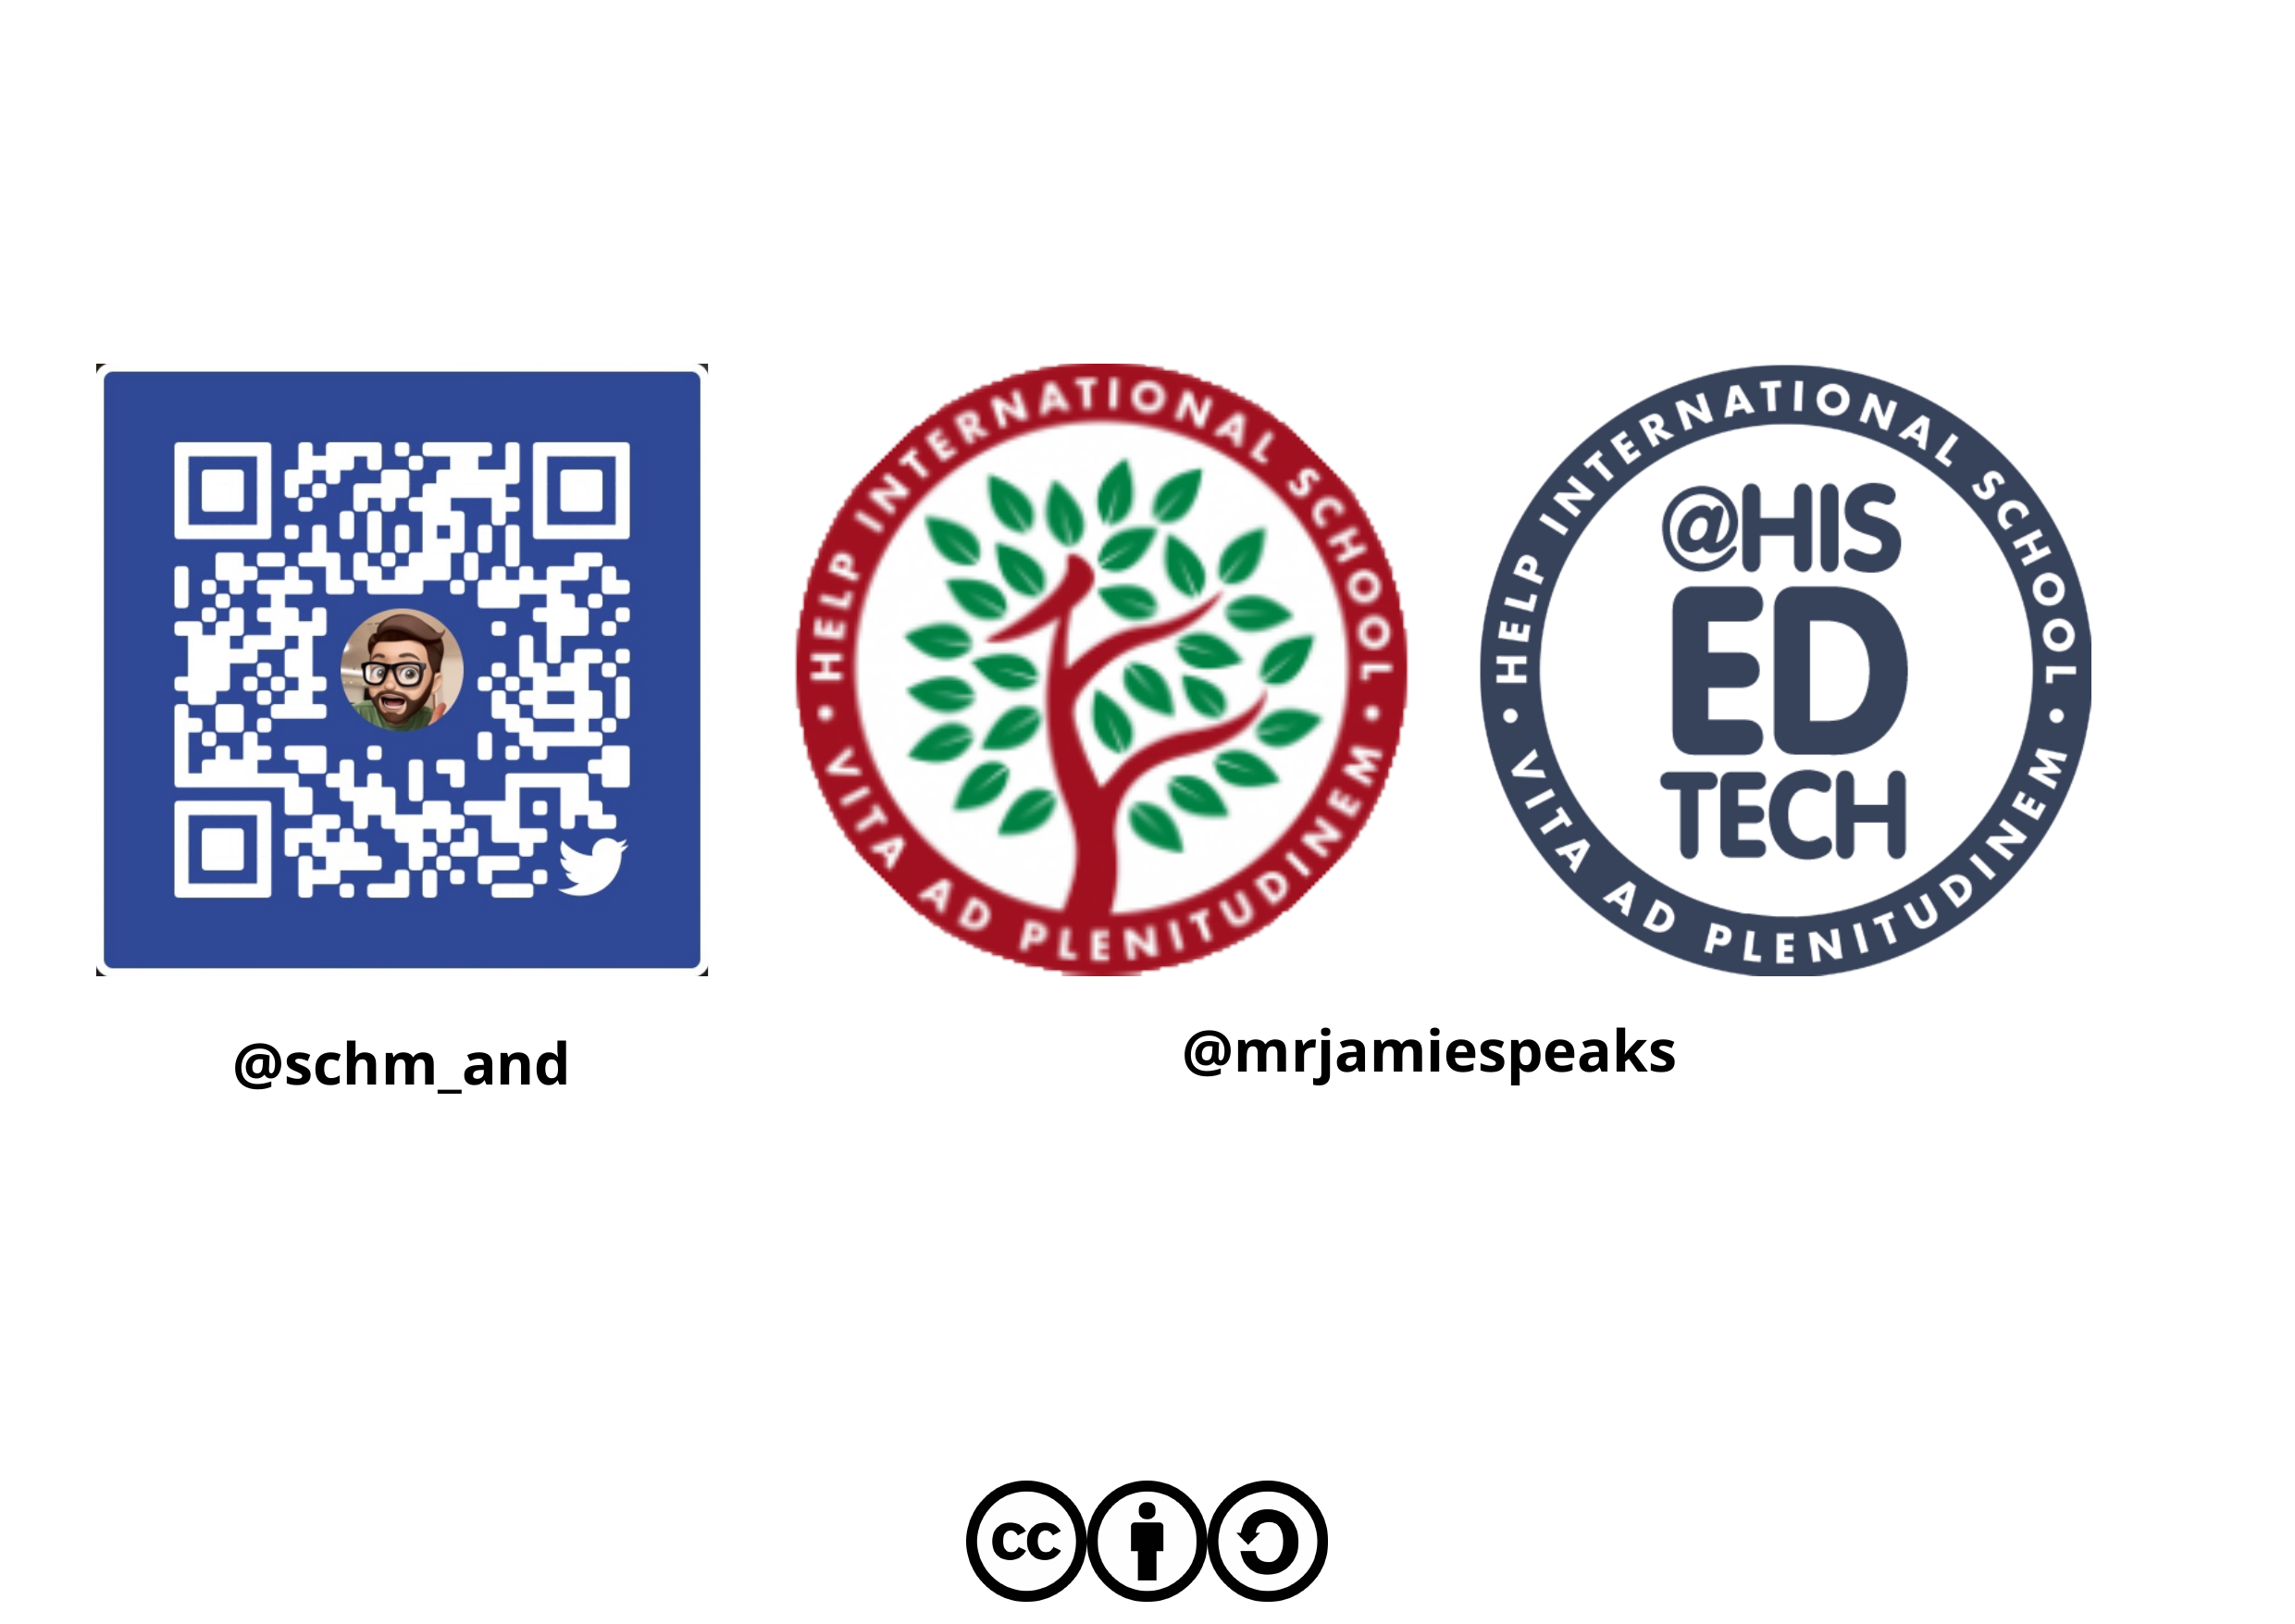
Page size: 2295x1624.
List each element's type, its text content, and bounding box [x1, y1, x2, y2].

text_box @schm_and [0, 1010, 805, 1114]
picture [966, 1481, 1328, 1603]
picture [95, 364, 709, 976]
text_box @mrjamiespeaks [1177, 1010, 1683, 1089]
picture [775, 364, 1431, 976]
picture [1478, 364, 2091, 976]
